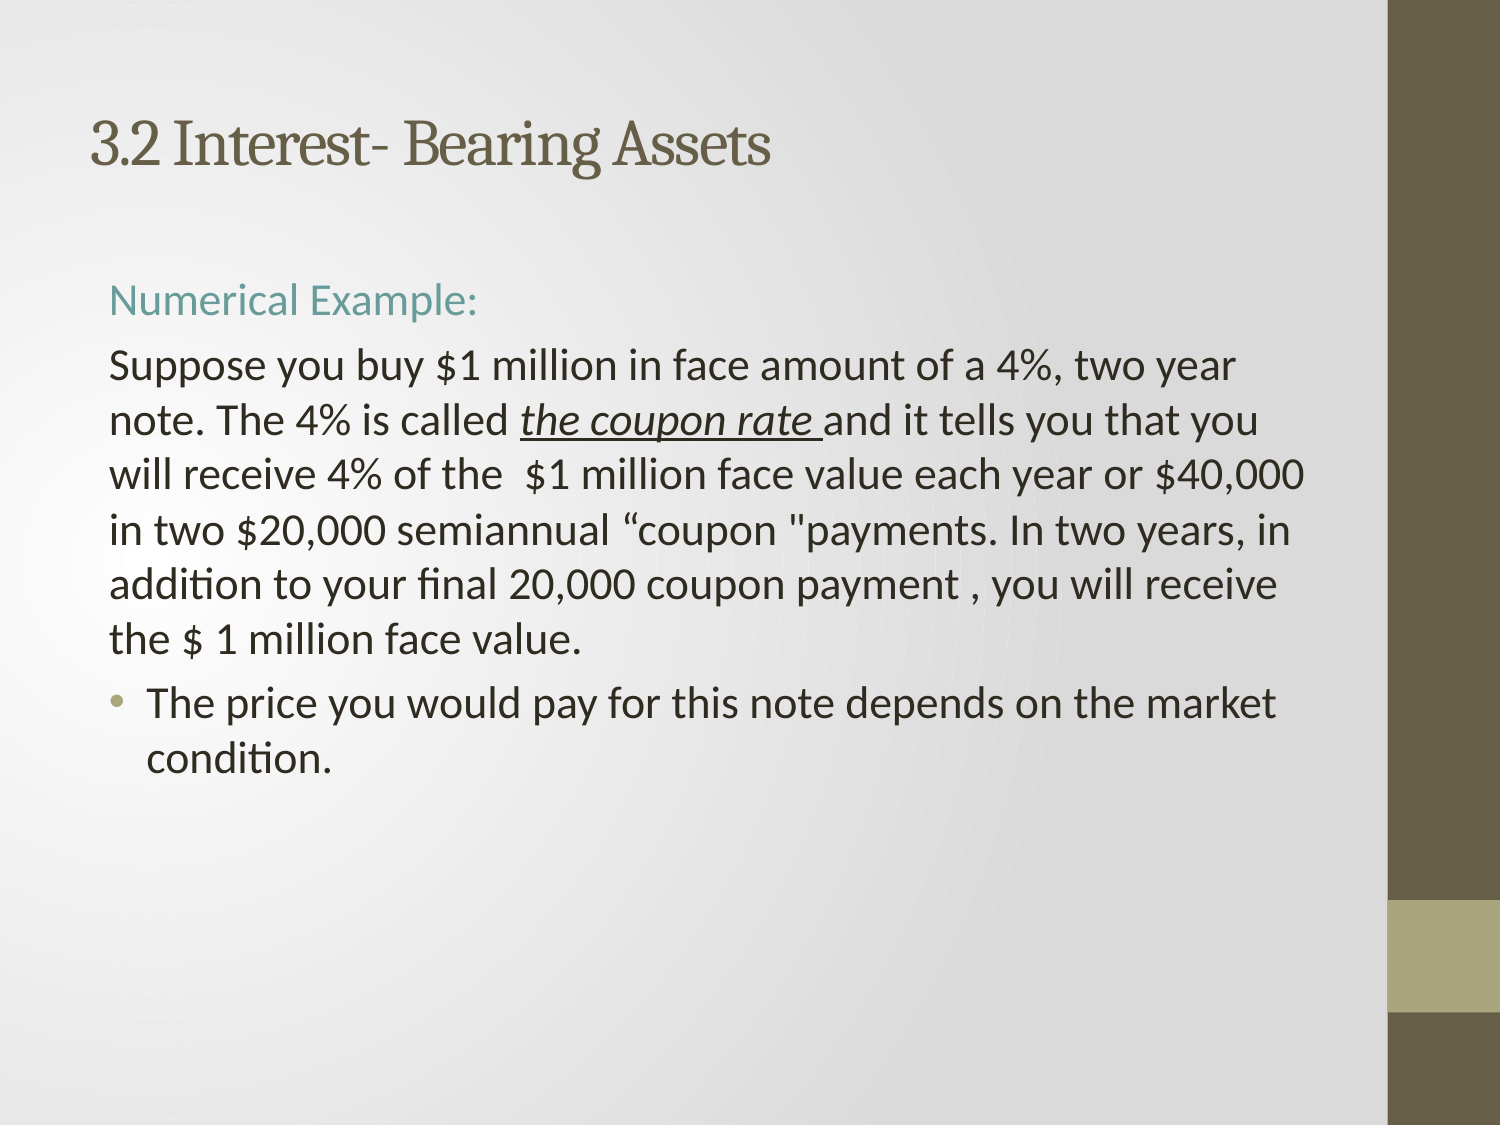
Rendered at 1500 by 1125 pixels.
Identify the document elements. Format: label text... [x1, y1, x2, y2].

list Numerical Example: Suppose you buy $1 million in face amount of a 4%, two year note. The 4% is called the coupon rate and it tells you that you will receive 4% of the $1 million face value each year or $40,000 in two $20,000 semiannual “coupon "payments. In two years, in addition to your final 20,000 coupon payment , you will receive the $ 1 million face value. The price you would pay for this note depends on the market condition. [75, 262, 1325, 1050]
title 3.2 Interest- Bearing Assets [75, 45, 1325, 233]
